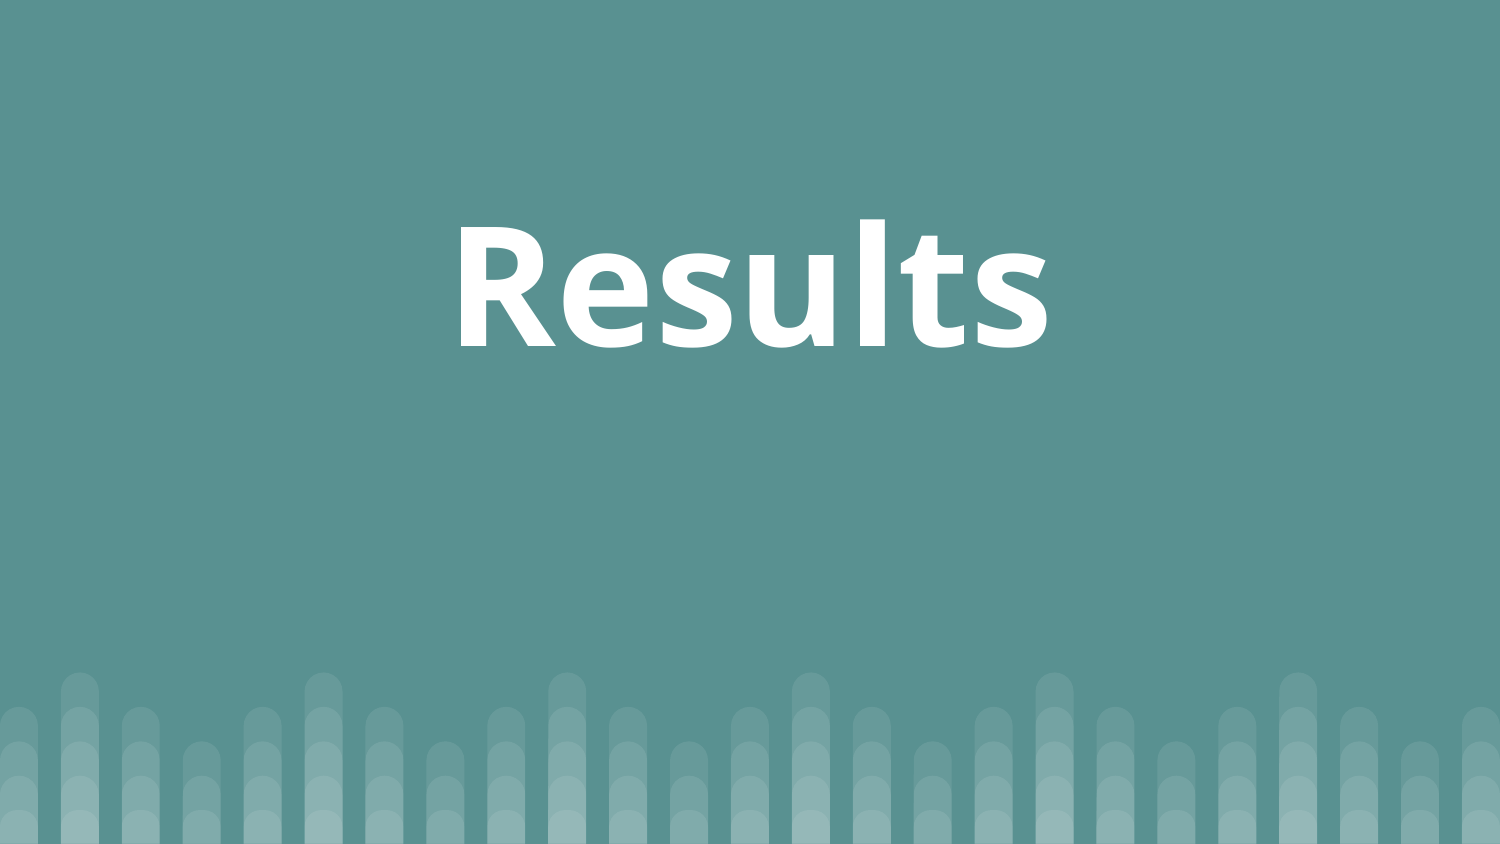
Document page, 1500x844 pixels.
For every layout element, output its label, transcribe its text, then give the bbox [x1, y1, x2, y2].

title Results [227, 126, 1273, 433]
